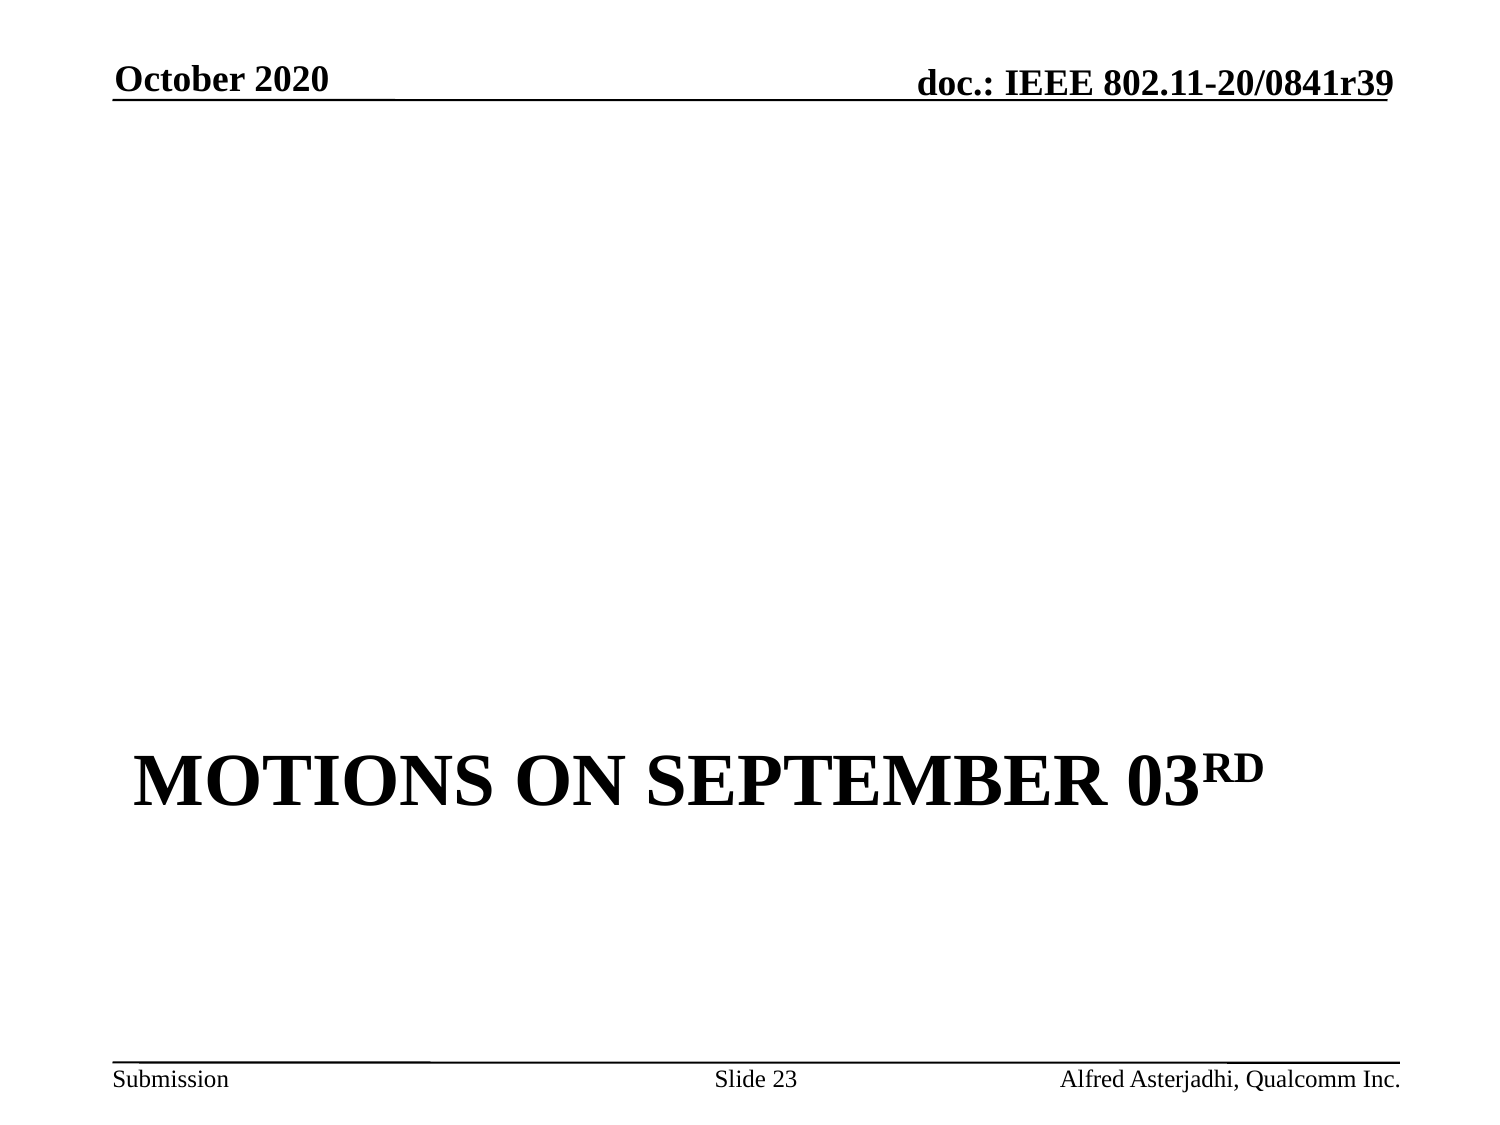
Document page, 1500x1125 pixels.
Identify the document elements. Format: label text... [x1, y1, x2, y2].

slide_number Slide 23 [712, 1061, 800, 1123]
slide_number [114, 54, 423, 100]
footer Alfred Asterjadhi, Qualcomm Inc. [878, 1061, 1402, 1093]
title Motions on September 03rd [118, 722, 1394, 947]
